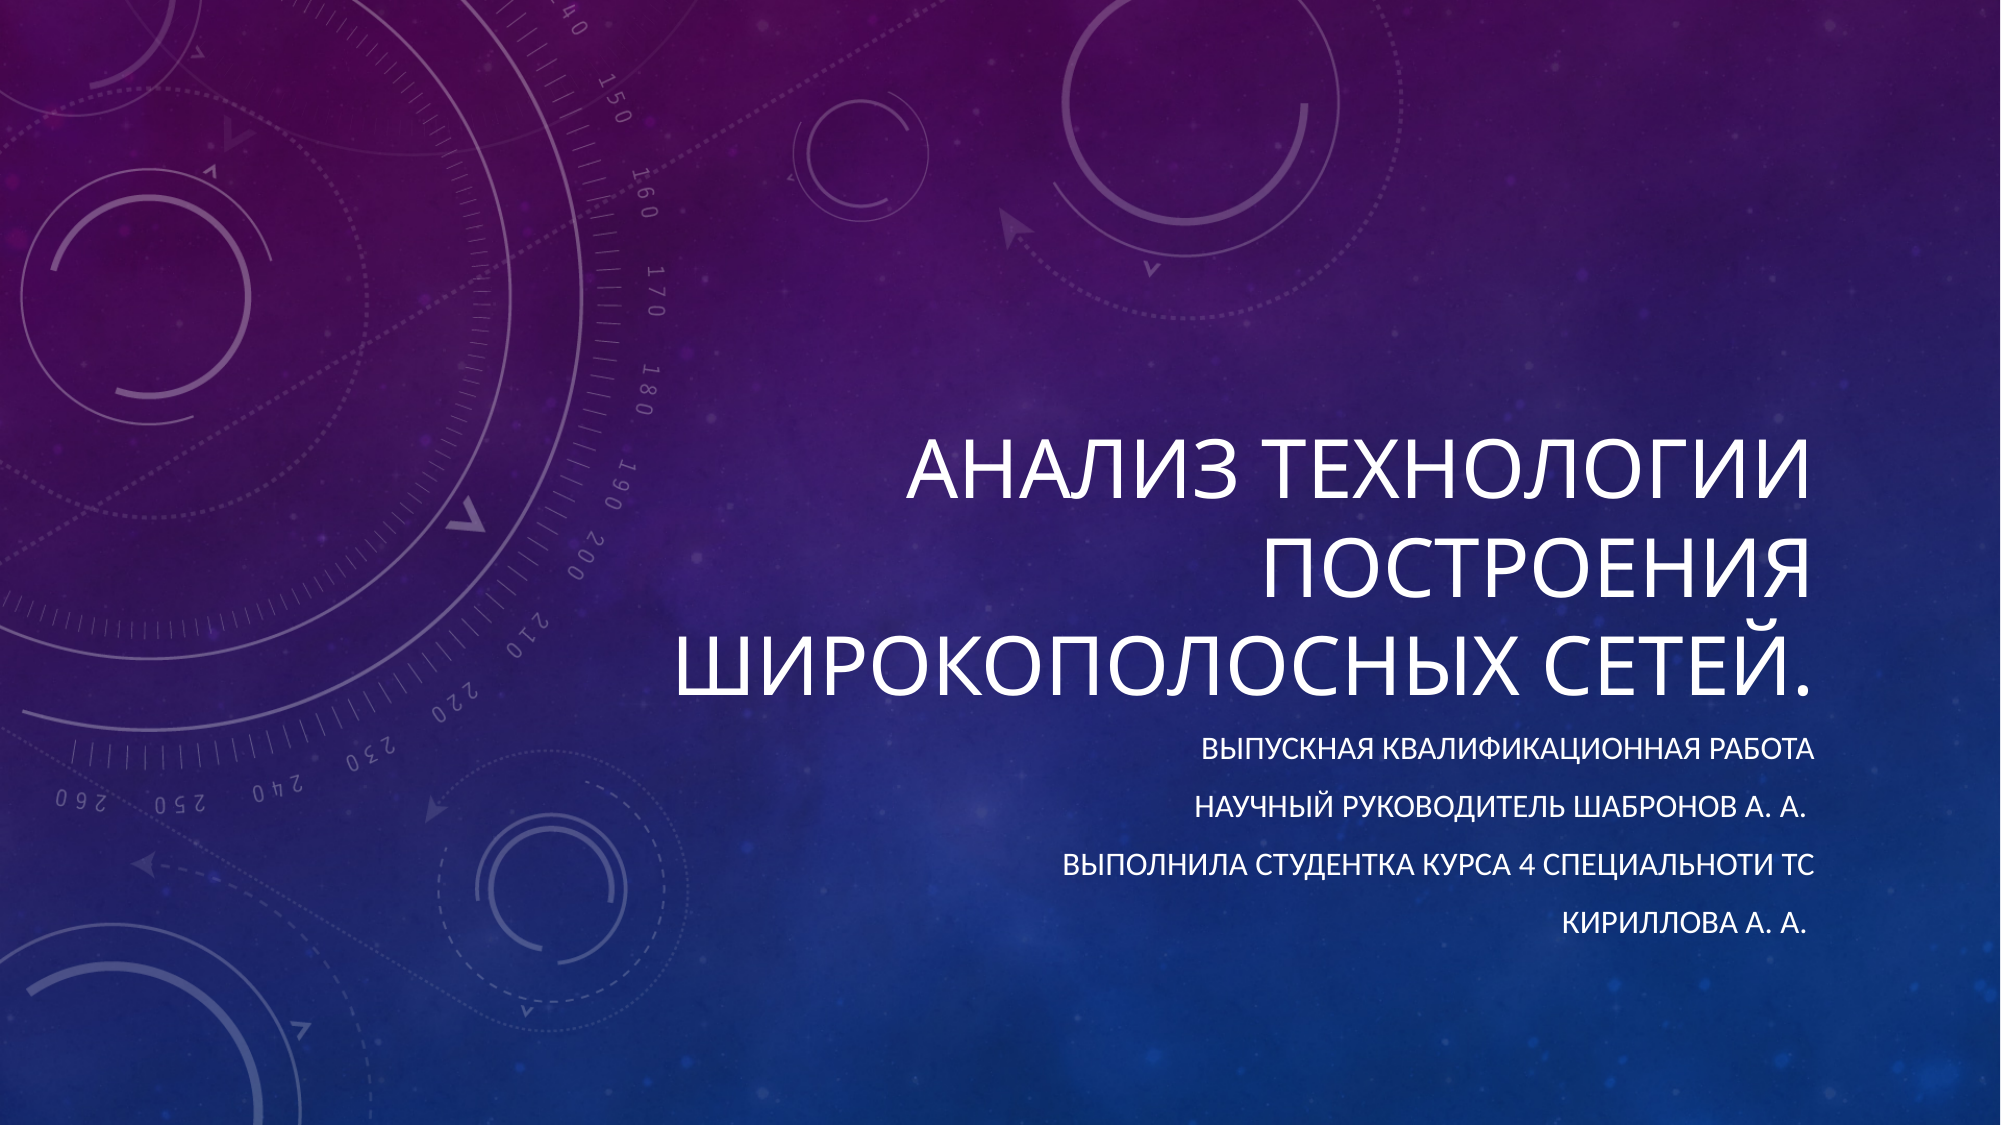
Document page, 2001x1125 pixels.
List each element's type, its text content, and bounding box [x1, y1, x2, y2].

title Анализ технологии построения широкополосных сетей. [650, 322, 1831, 719]
picture [0, 0, 2001, 1125]
subtitle Выпускная квалификационная работа Научный руководитель Шабронов А. А. Выполнила студентка курса 4 специальноти тс Кириллова А. А. [650, 719, 1831, 950]
